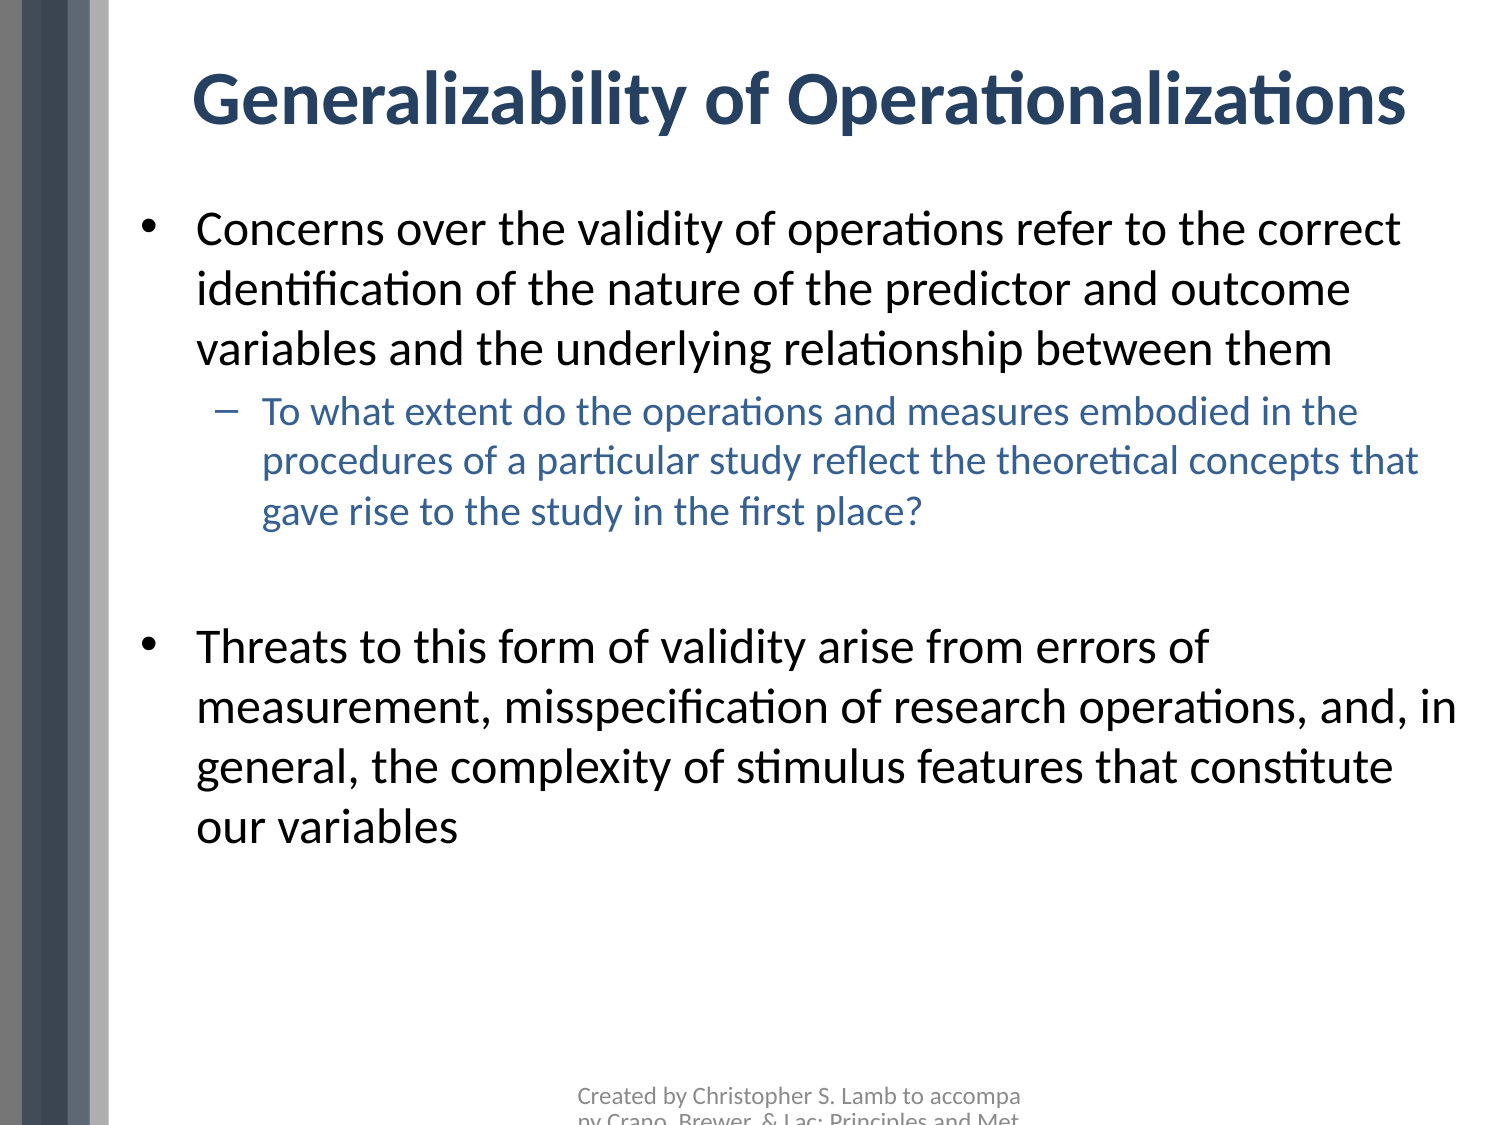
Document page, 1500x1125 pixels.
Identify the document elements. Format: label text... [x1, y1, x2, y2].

title Generalizability of Operationalizations [125, 0, 1475, 187]
list Concerns over the validity of operations refer to the correct identification of the nature of the predictor and outcome variables and the underlying relationship between them To what extent do the operations and measures embodied in the procedures of a particular study reflect the theoretical concepts that gave rise to the study in the first place? Threats to this form of validity arise from errors of measurement, misspecification of research operations, and, in general, the complexity of stimulus features that constitute our variables [125, 187, 1475, 1063]
footer Created by Christopher S. Lamb to accompany Crano, Brewer, & Lac: Principles and Methods of Social Research, 3rd Edition, 2015, Routledge/Taylor & Francis [562, 1065, 1038, 1125]
